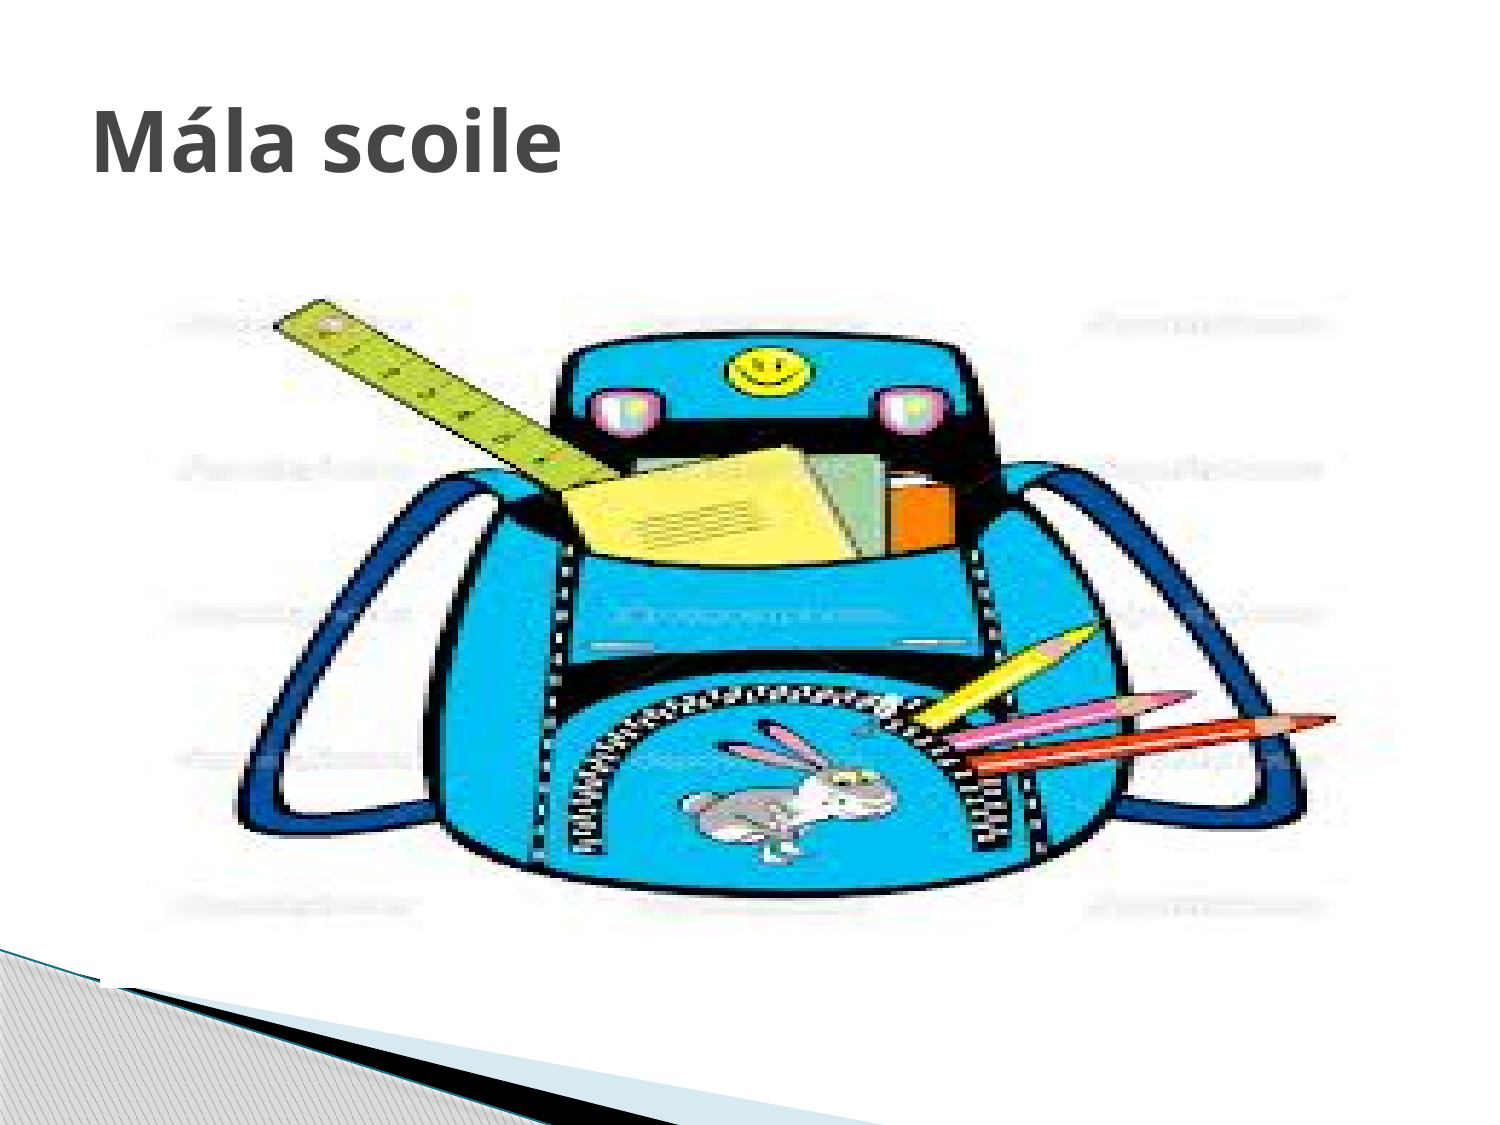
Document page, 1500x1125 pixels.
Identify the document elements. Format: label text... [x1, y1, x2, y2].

picture [100, 243, 1400, 988]
title Mála scoile [75, 45, 1425, 233]
